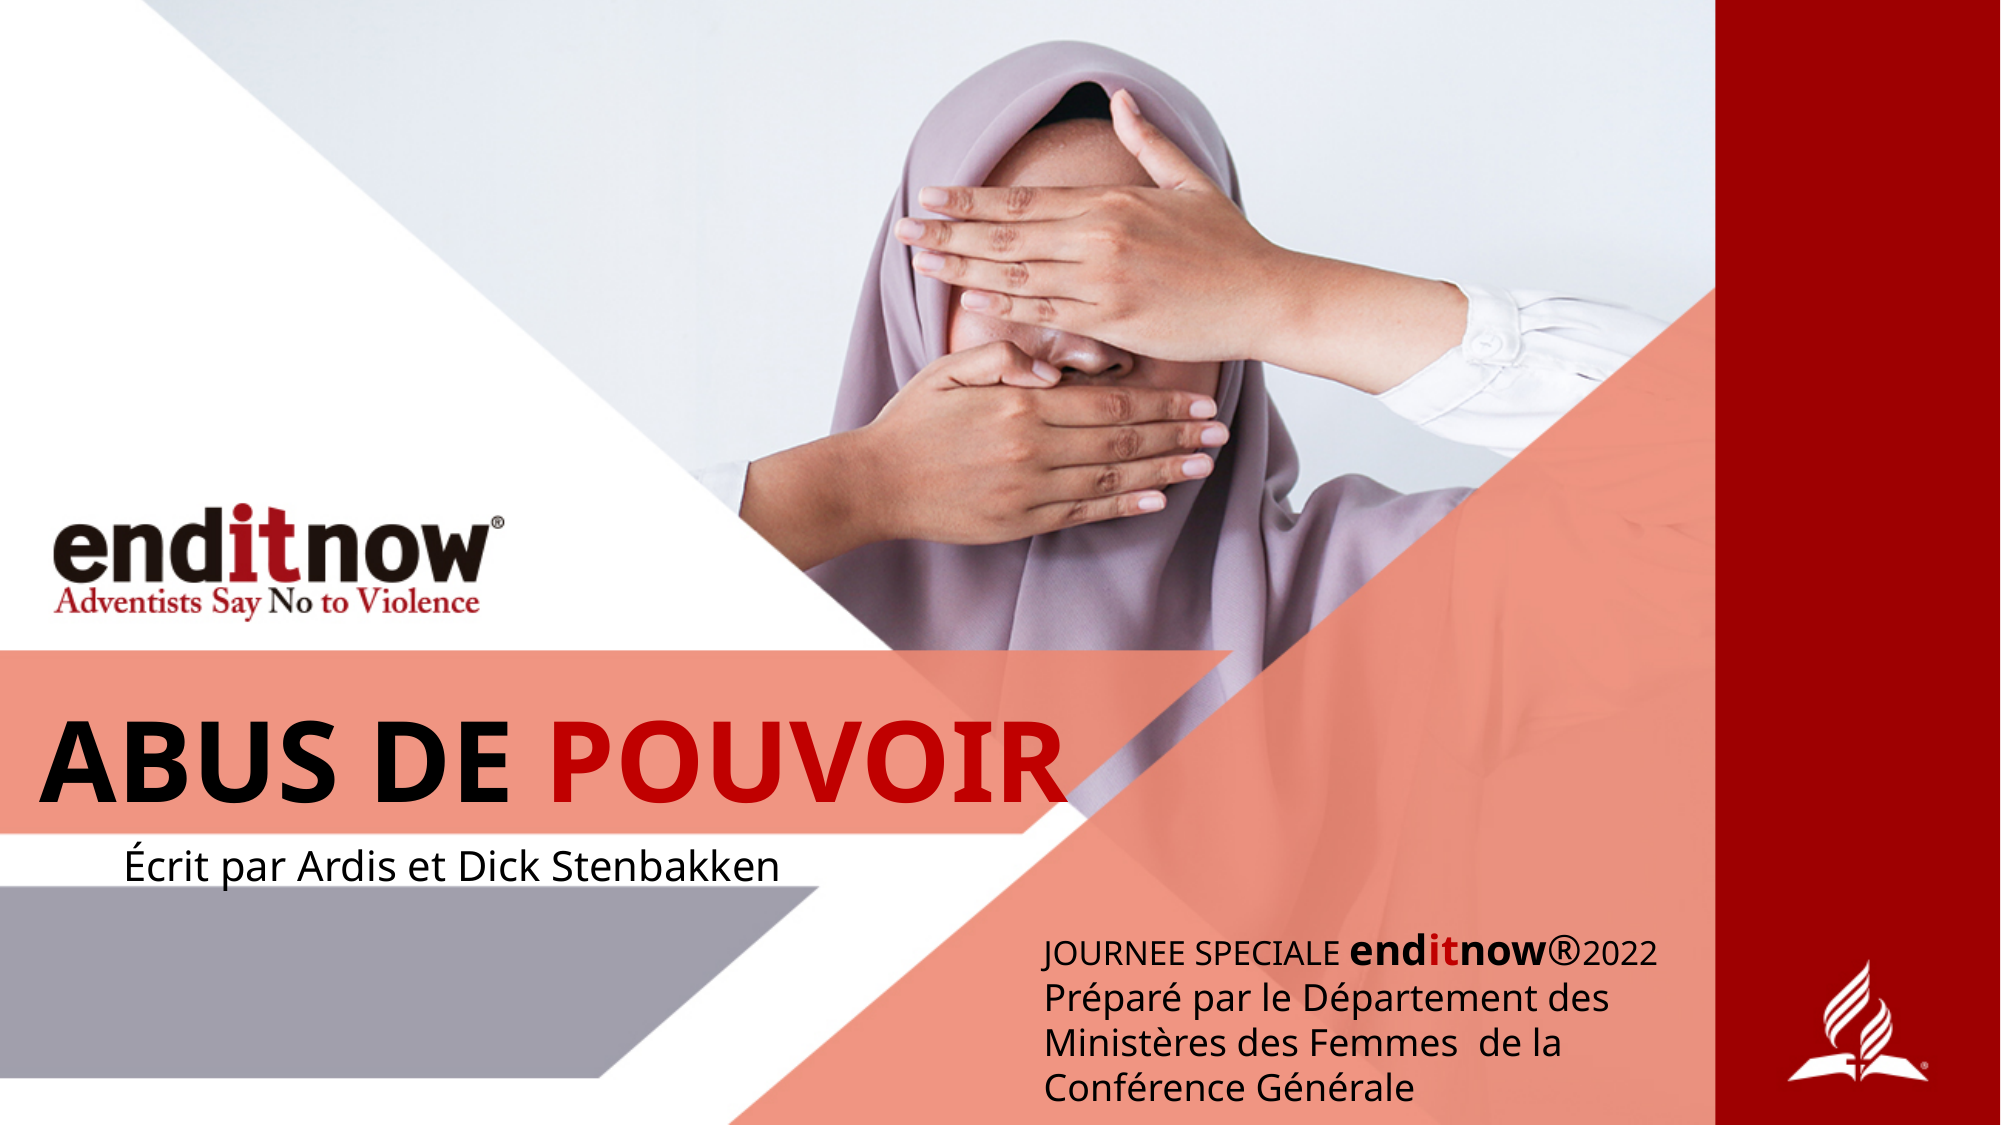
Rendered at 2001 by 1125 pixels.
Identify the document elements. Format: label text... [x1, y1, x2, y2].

subtitle Écrit par Ardis et Dick Stenbakken [58, 837, 848, 988]
picture [0, 0, 2001, 1125]
title ABUS DE POUVOIR [0, 419, 1109, 835]
text_box JOURNEE SPECIALE enditnow®2022 Préparé par le Département des Ministères des Femmes de la Conférence Générale [1028, 916, 1700, 1117]
